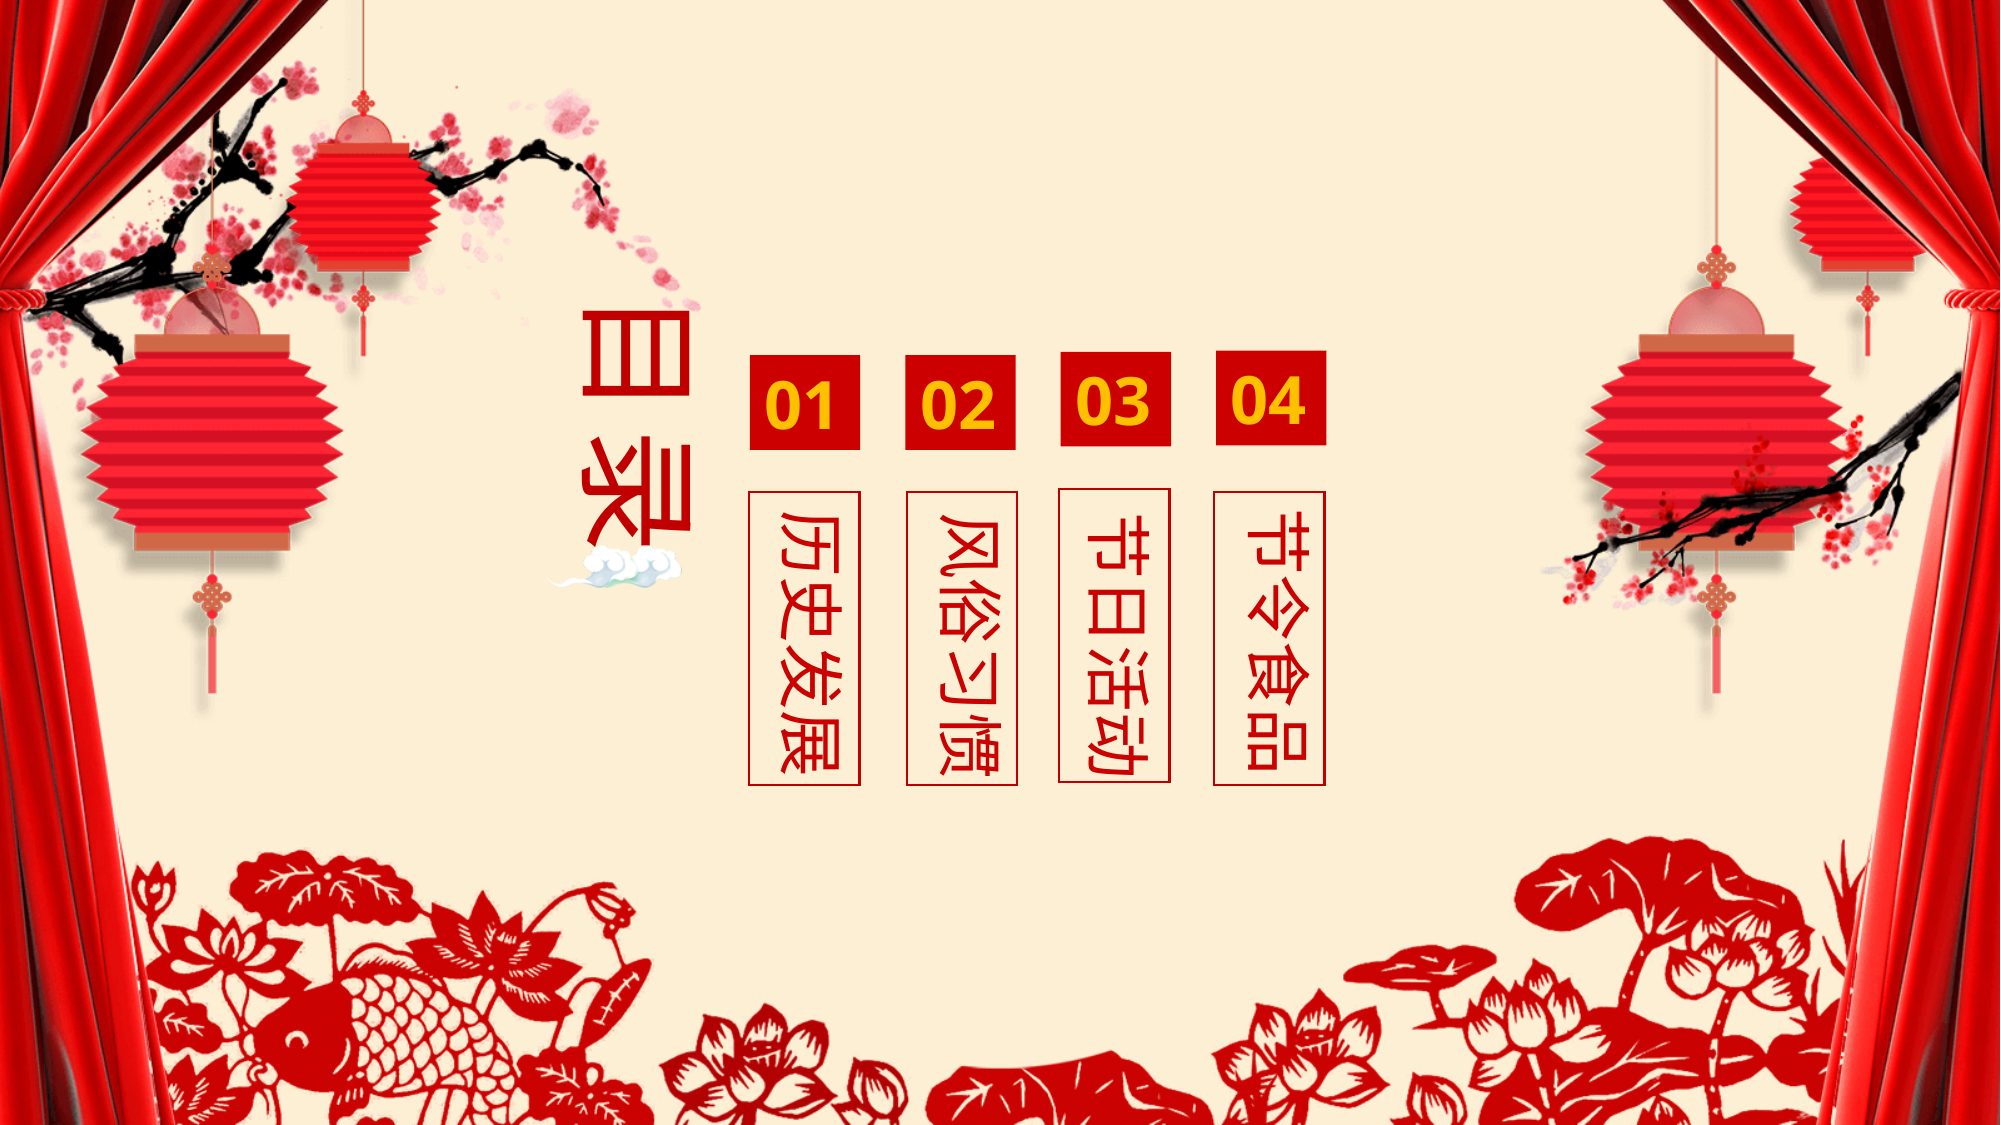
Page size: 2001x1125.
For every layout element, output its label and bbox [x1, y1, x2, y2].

text_box [1214, 350, 1328, 785]
picture [0, 0, 2000, 1125]
text_box [905, 355, 1020, 785]
text_box [749, 355, 861, 843]
text_box [1056, 351, 1172, 783]
